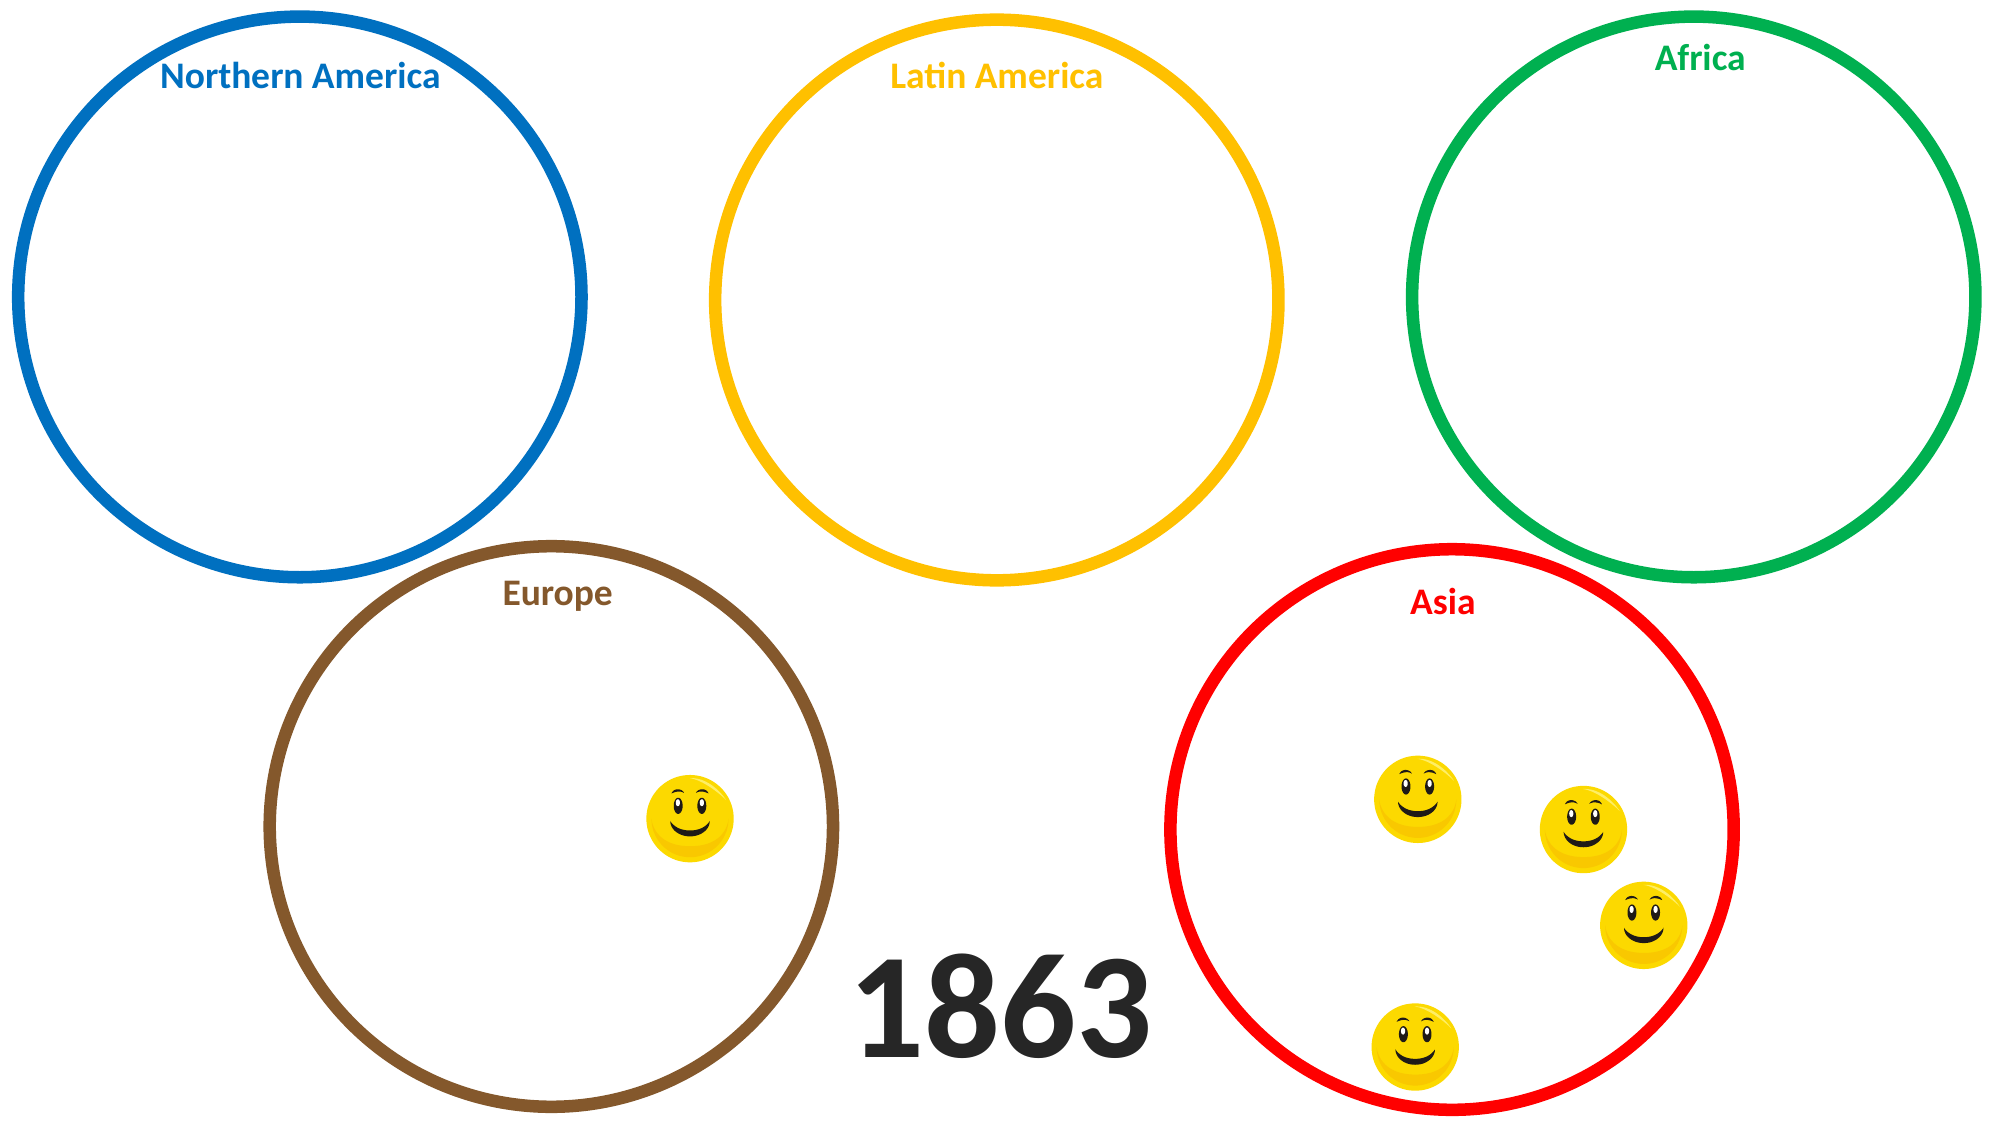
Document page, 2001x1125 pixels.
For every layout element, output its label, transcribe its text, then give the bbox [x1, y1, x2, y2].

text_box Asia [1395, 569, 1493, 630]
picture [1600, 881, 1688, 970]
text_box [1411, 15, 1977, 579]
text_box Africa [1640, 25, 1788, 86]
picture [1374, 755, 1462, 843]
text_box Northern America [145, 43, 497, 104]
picture [1539, 785, 1628, 874]
text_box [268, 545, 835, 1108]
text_box 1863 [820, 900, 1181, 1095]
text_box [178, 15, 422, 43]
picture [646, 774, 734, 863]
picture [1371, 1003, 1459, 1091]
text_box [714, 46, 1280, 582]
text_box Latin America [875, 43, 1122, 104]
text_box [17, 61, 583, 579]
text_box [881, 18, 1112, 43]
text_box [1169, 548, 1735, 1111]
text_box Europe [488, 560, 647, 621]
